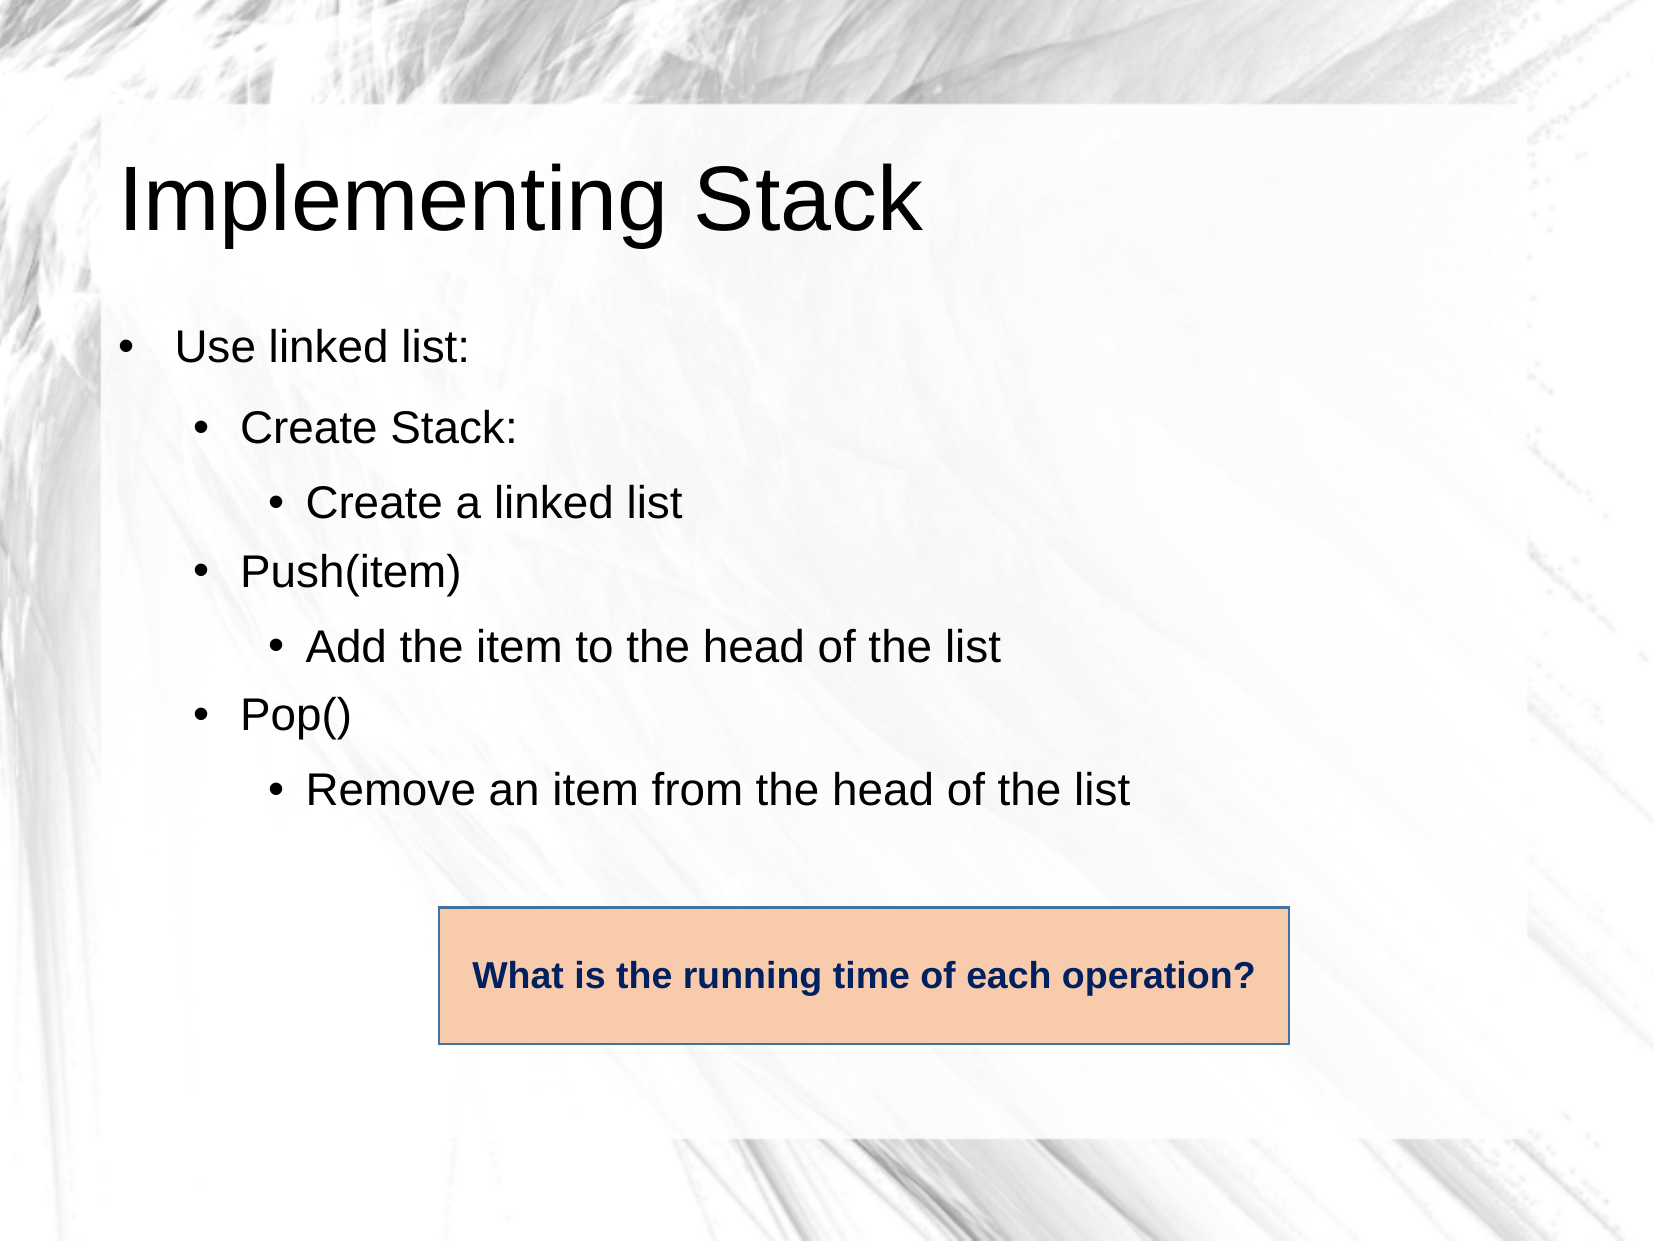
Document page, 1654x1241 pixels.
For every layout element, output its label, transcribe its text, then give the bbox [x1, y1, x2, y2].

list Use linked list: Create Stack: Create a linked list Push(item) Add the item to the head of the list Pop() Remove an item from the head of the list [118, 319, 1571, 1109]
title Implementing Stack [118, 112, 1506, 281]
picture [0, 0, 1654, 1241]
text_box What is the running time of each operation? [439, 907, 1290, 1044]
